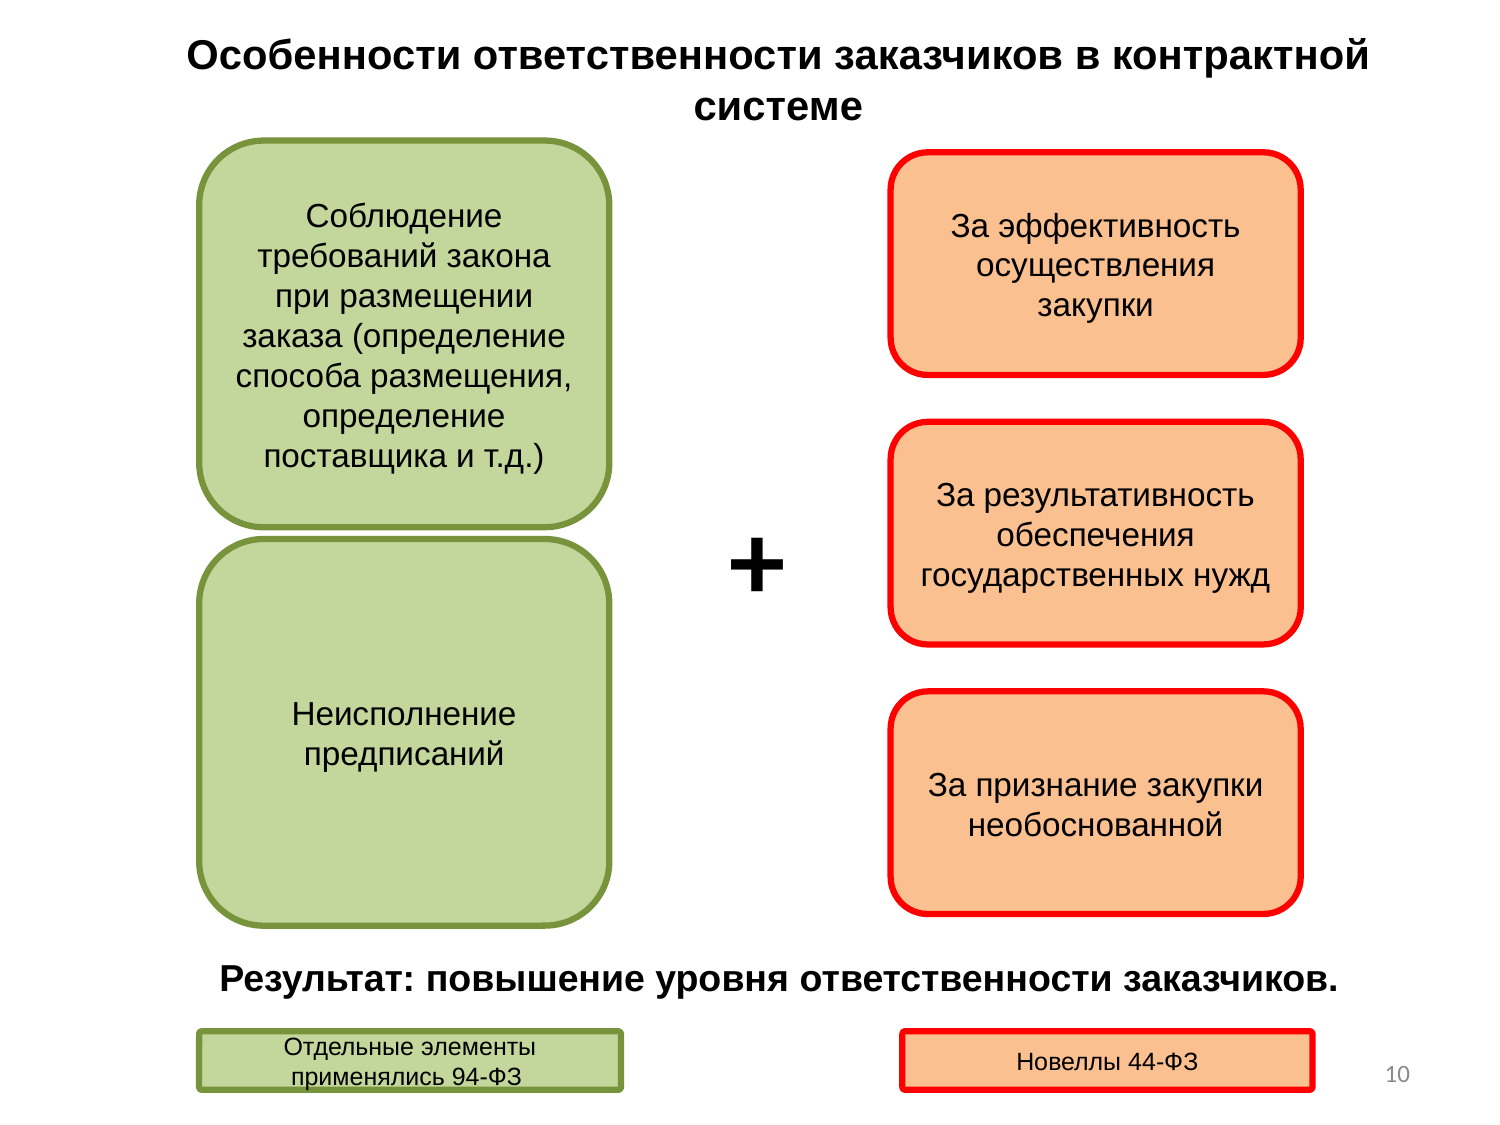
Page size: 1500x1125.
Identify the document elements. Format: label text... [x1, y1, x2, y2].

text_box Соблюдение требований закона при размещении заказа (определение способа размещения, определение поставщика и т.д.) [197, 138, 612, 530]
text_box + [714, 480, 786, 631]
text_box За результативность обеспечения государственных нужд [888, 419, 1303, 647]
text_box Неисполнение предписаний [197, 536, 612, 928]
text_box За признание закупки необоснованной [888, 689, 1303, 917]
text_box Особенности ответственности заказчиков в контрактной системе [128, 11, 1429, 145]
slide_number 10 [1074, 1042, 1425, 1103]
text_box За эффективность осуществления закупки [888, 150, 1303, 378]
text_box Результат: повышение уровня ответственности заказчиков. [81, 947, 1477, 1007]
text_box Новеллы 44-ФЗ [900, 1029, 1315, 1092]
text_box Отдельные элементы применялись 94-ФЗ [196, 1029, 624, 1092]
